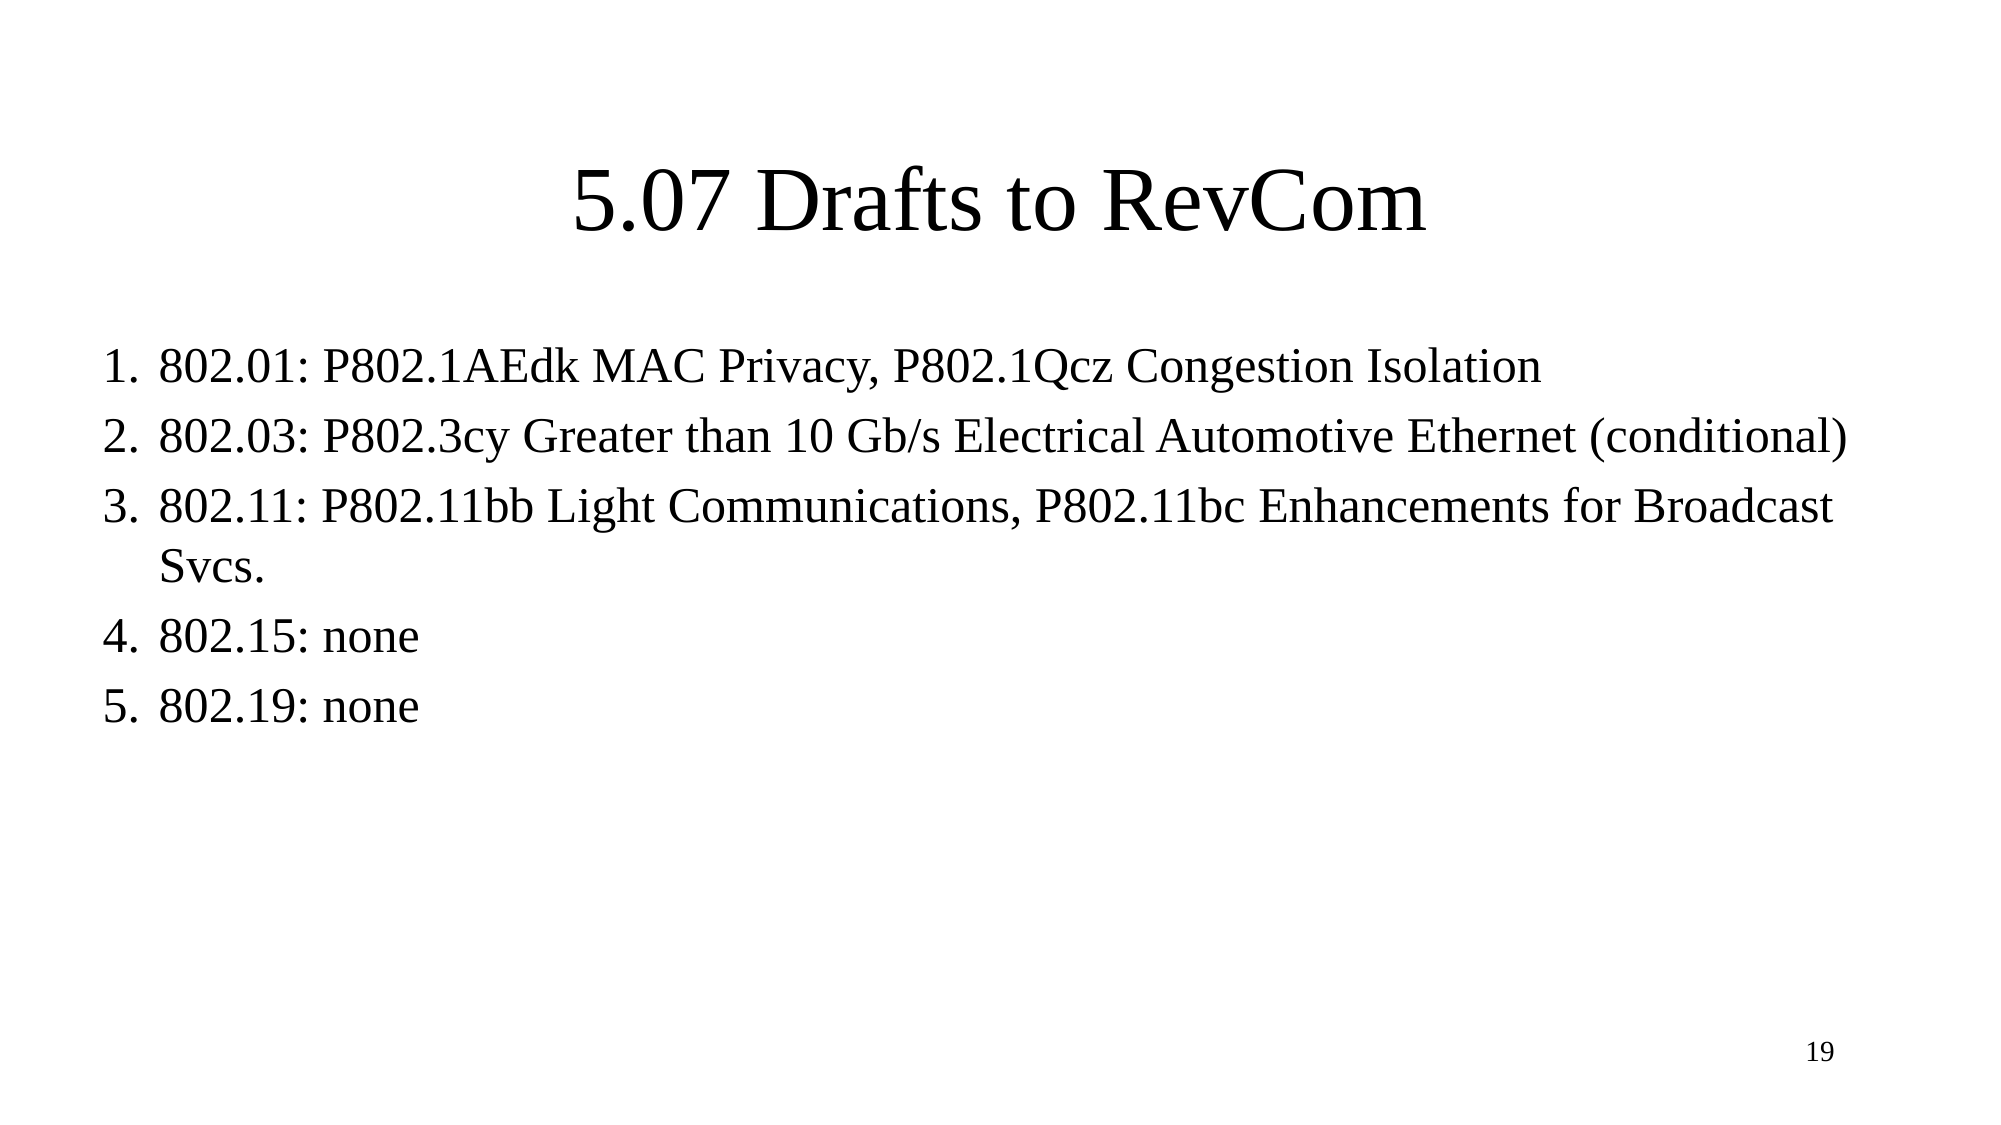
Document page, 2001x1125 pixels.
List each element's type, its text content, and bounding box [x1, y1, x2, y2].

slide_number 19 [1433, 1024, 1851, 1101]
title 5.07 Drafts to RevCom [149, 99, 1851, 288]
list 802.01: P802.1AEdk MAC Privacy, P802.1Qcz Congestion Isolation 802.03: P802.3cy Greater than 10 Gb/s Electrical Automotive Ethernet (conditional) 802.11: P802.11bb Light Communications, P802.11bc Enhancements for Broadcast Svcs. 802.15: none 802.19: none [87, 324, 1901, 1001]
